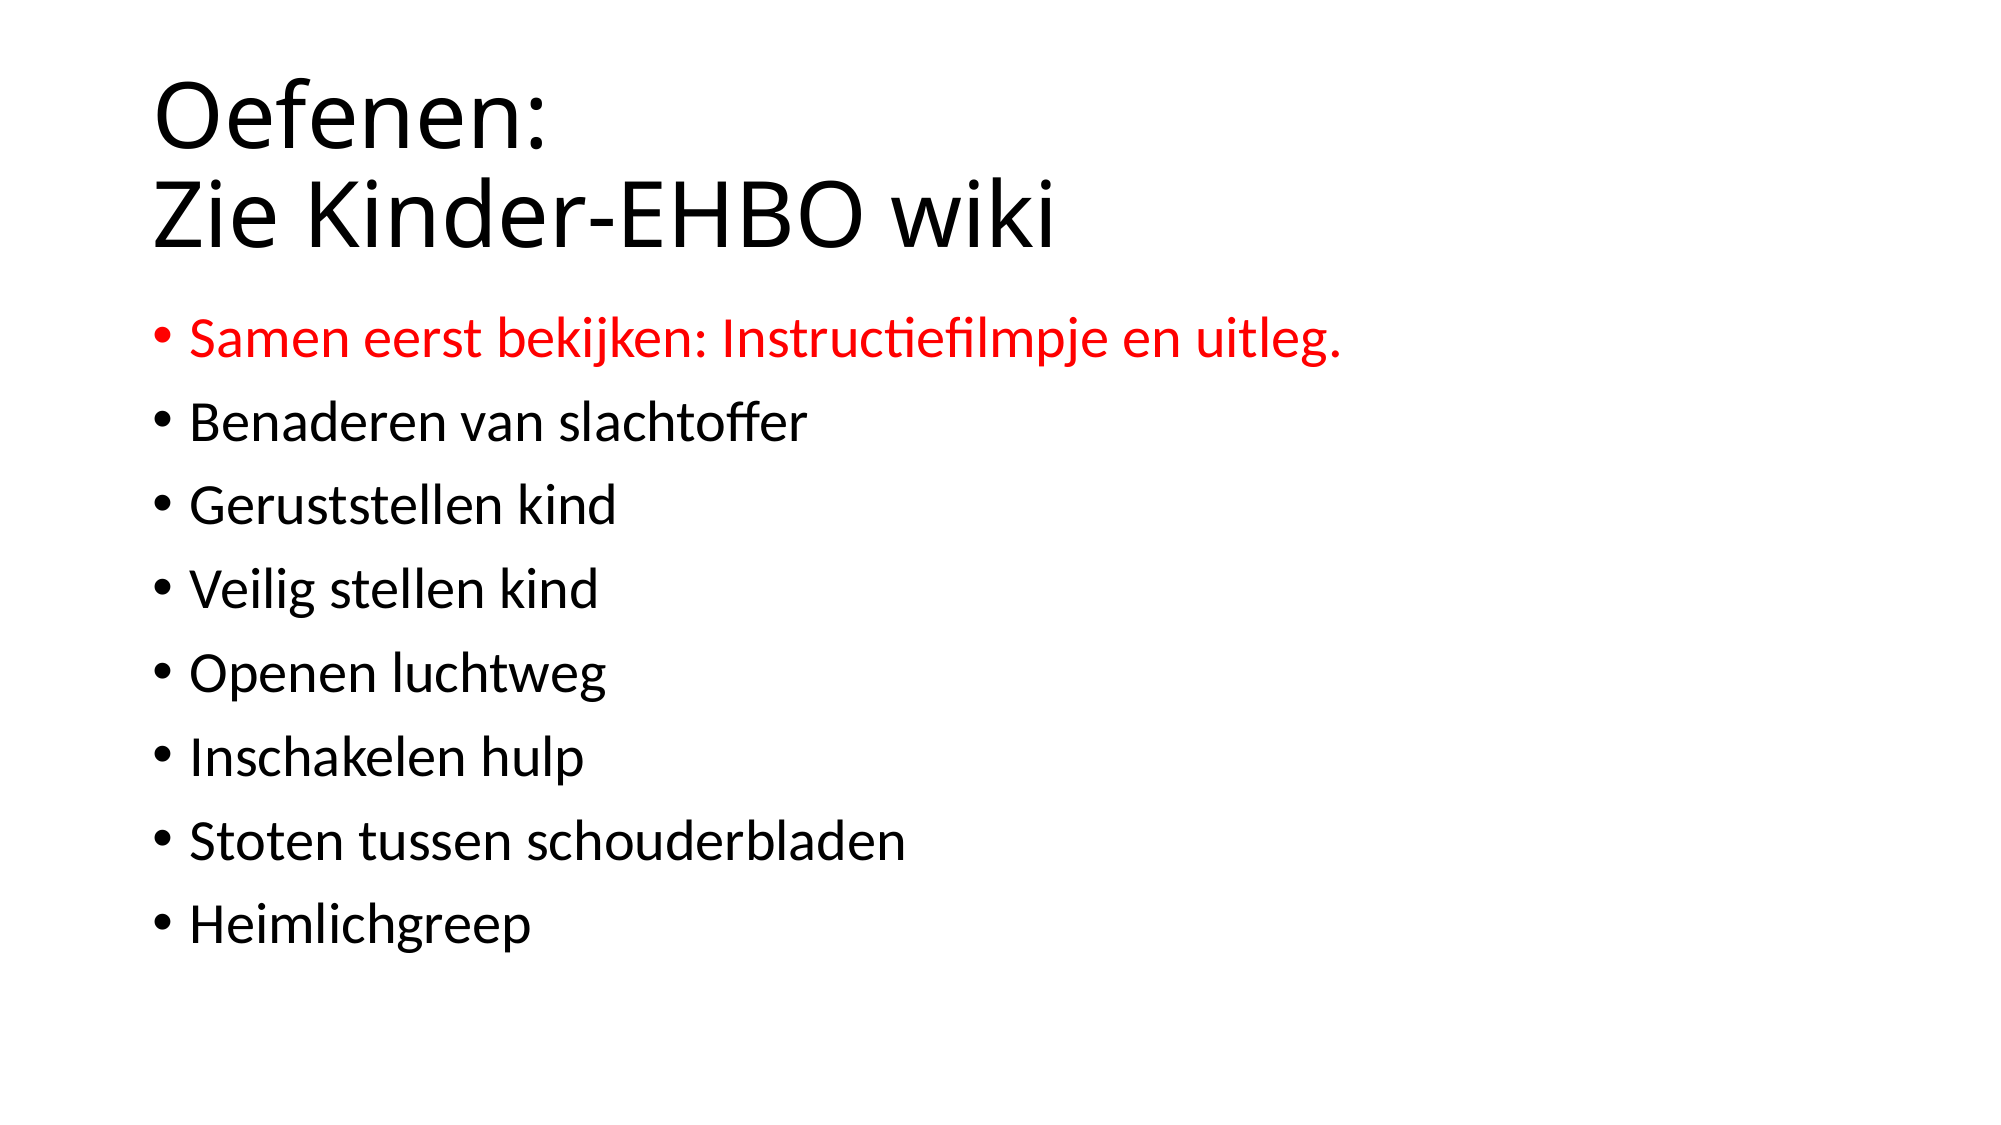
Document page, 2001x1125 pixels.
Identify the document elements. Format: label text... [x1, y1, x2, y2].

list Samen eerst bekijken: Instructiefilmpje en uitleg. Benaderen van slachtoffer Geruststellen kind Veilig stellen kind Openen luchtweg Inschakelen hulp Stoten tussen schouderbladen Heimlichgreep [137, 299, 1863, 1014]
title Oefenen: Zie Kinder-EHBO wiki [137, 59, 1863, 278]
